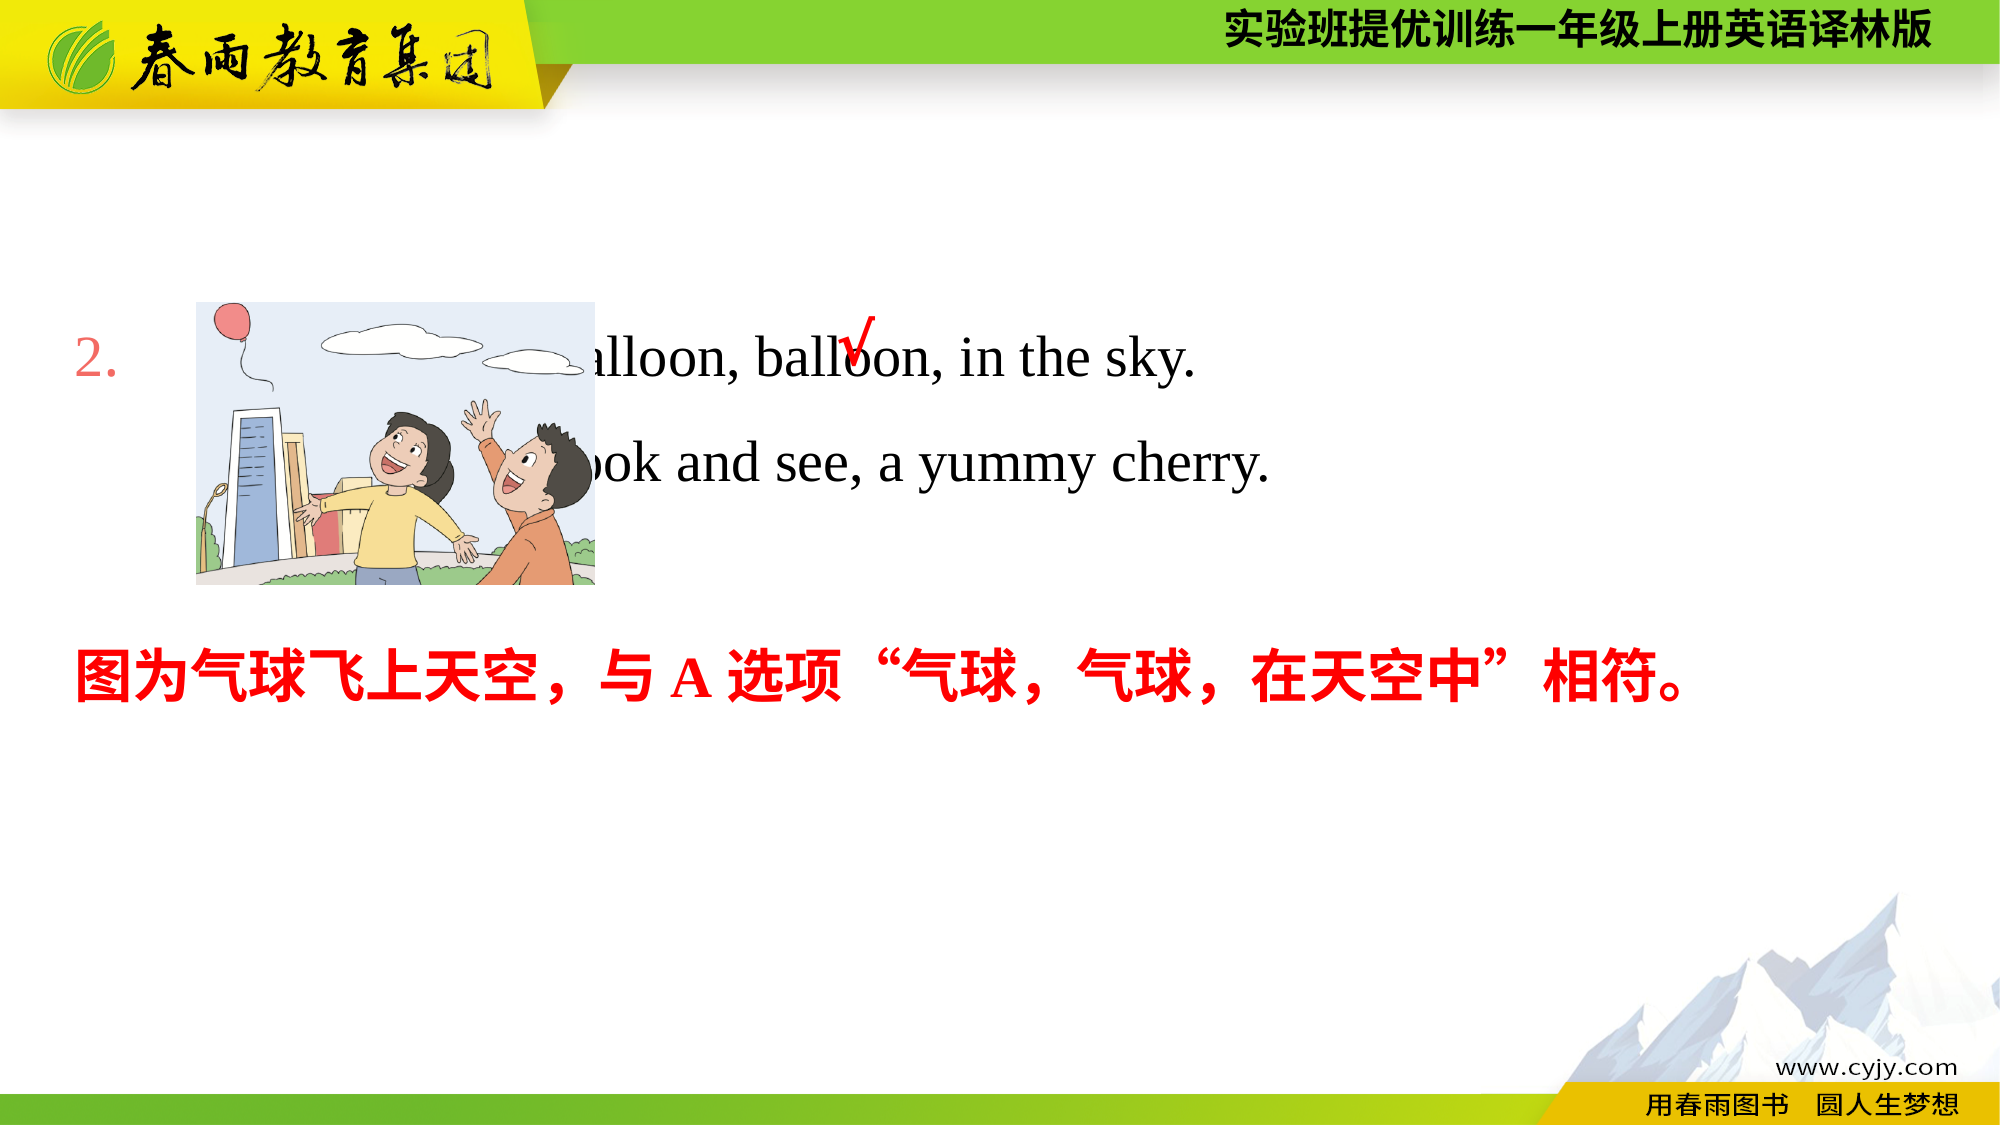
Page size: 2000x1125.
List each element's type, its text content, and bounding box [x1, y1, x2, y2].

text_box √ [821, 299, 890, 385]
list 2. （ ）A. Balloon, balloon, in the sky. （ ）B. Look and see, a yummy cherry. [59, 275, 1944, 490]
picture [0, 0, 2000, 1125]
text_box 图为气球飞上天空，与A选项“气球，气球，在天空中”相符。 [59, 596, 1944, 717]
